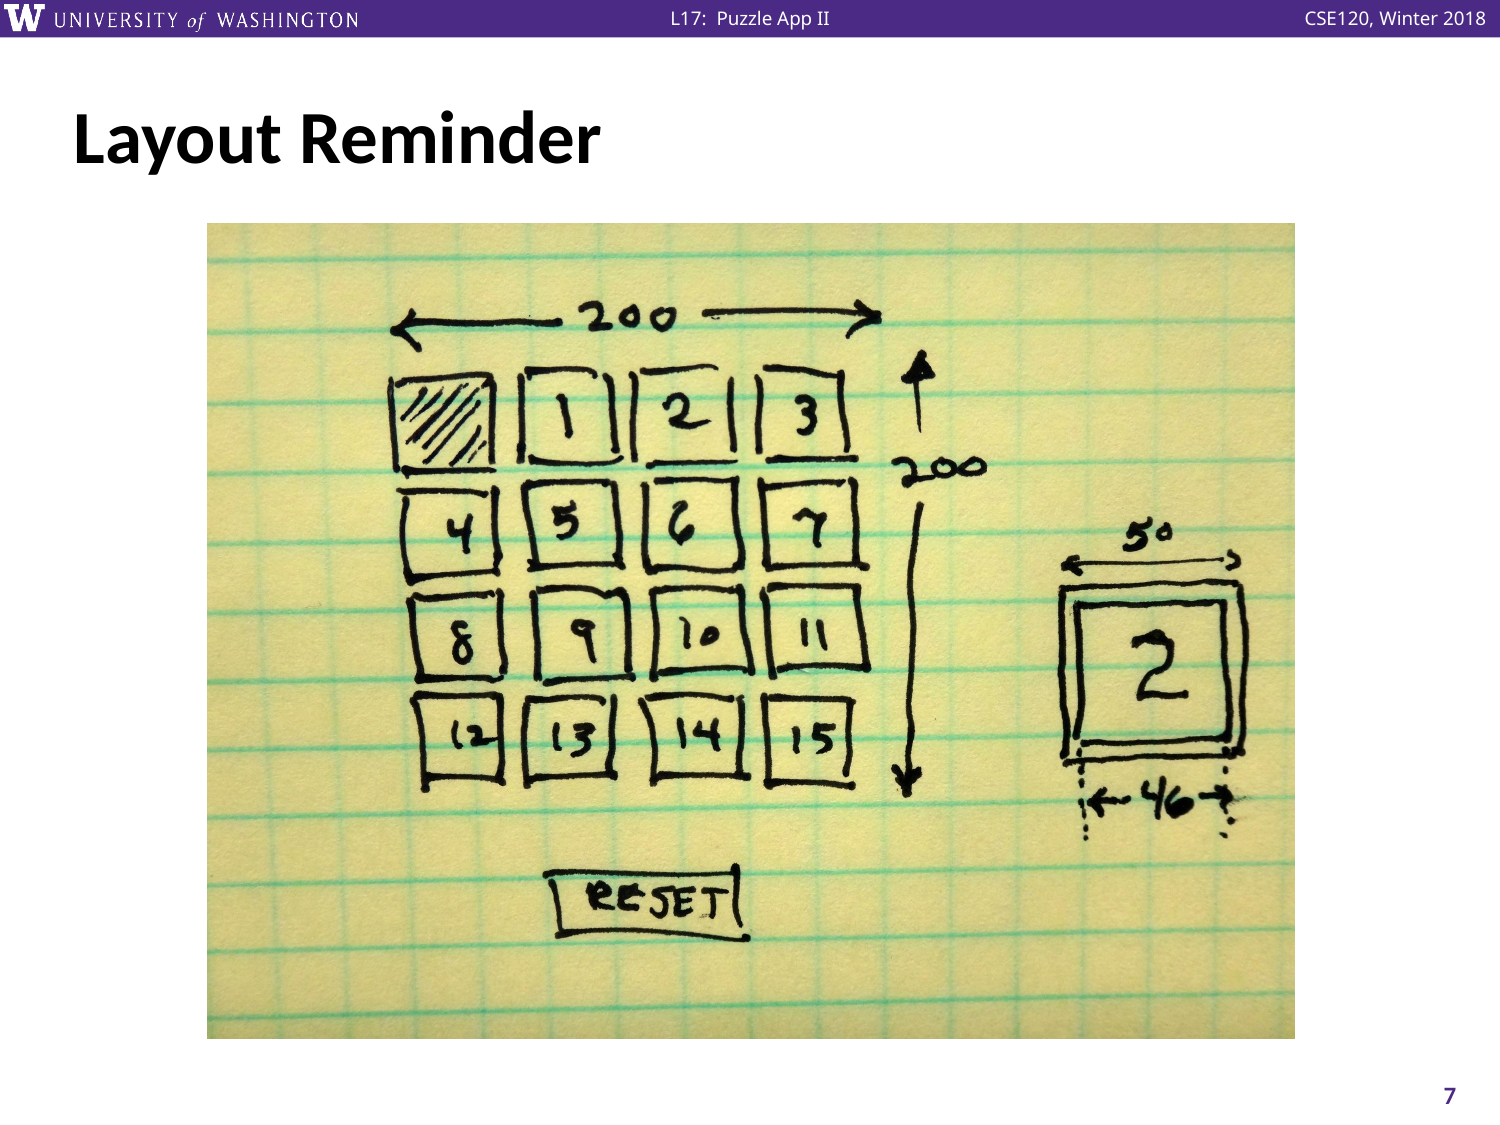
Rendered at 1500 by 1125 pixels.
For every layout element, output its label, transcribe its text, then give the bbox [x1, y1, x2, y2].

picture [4, 4, 358, 32]
slide_number 7 [1400, 1065, 1500, 1125]
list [207, 223, 1296, 1040]
title Layout Reminder [58, 71, 1438, 197]
